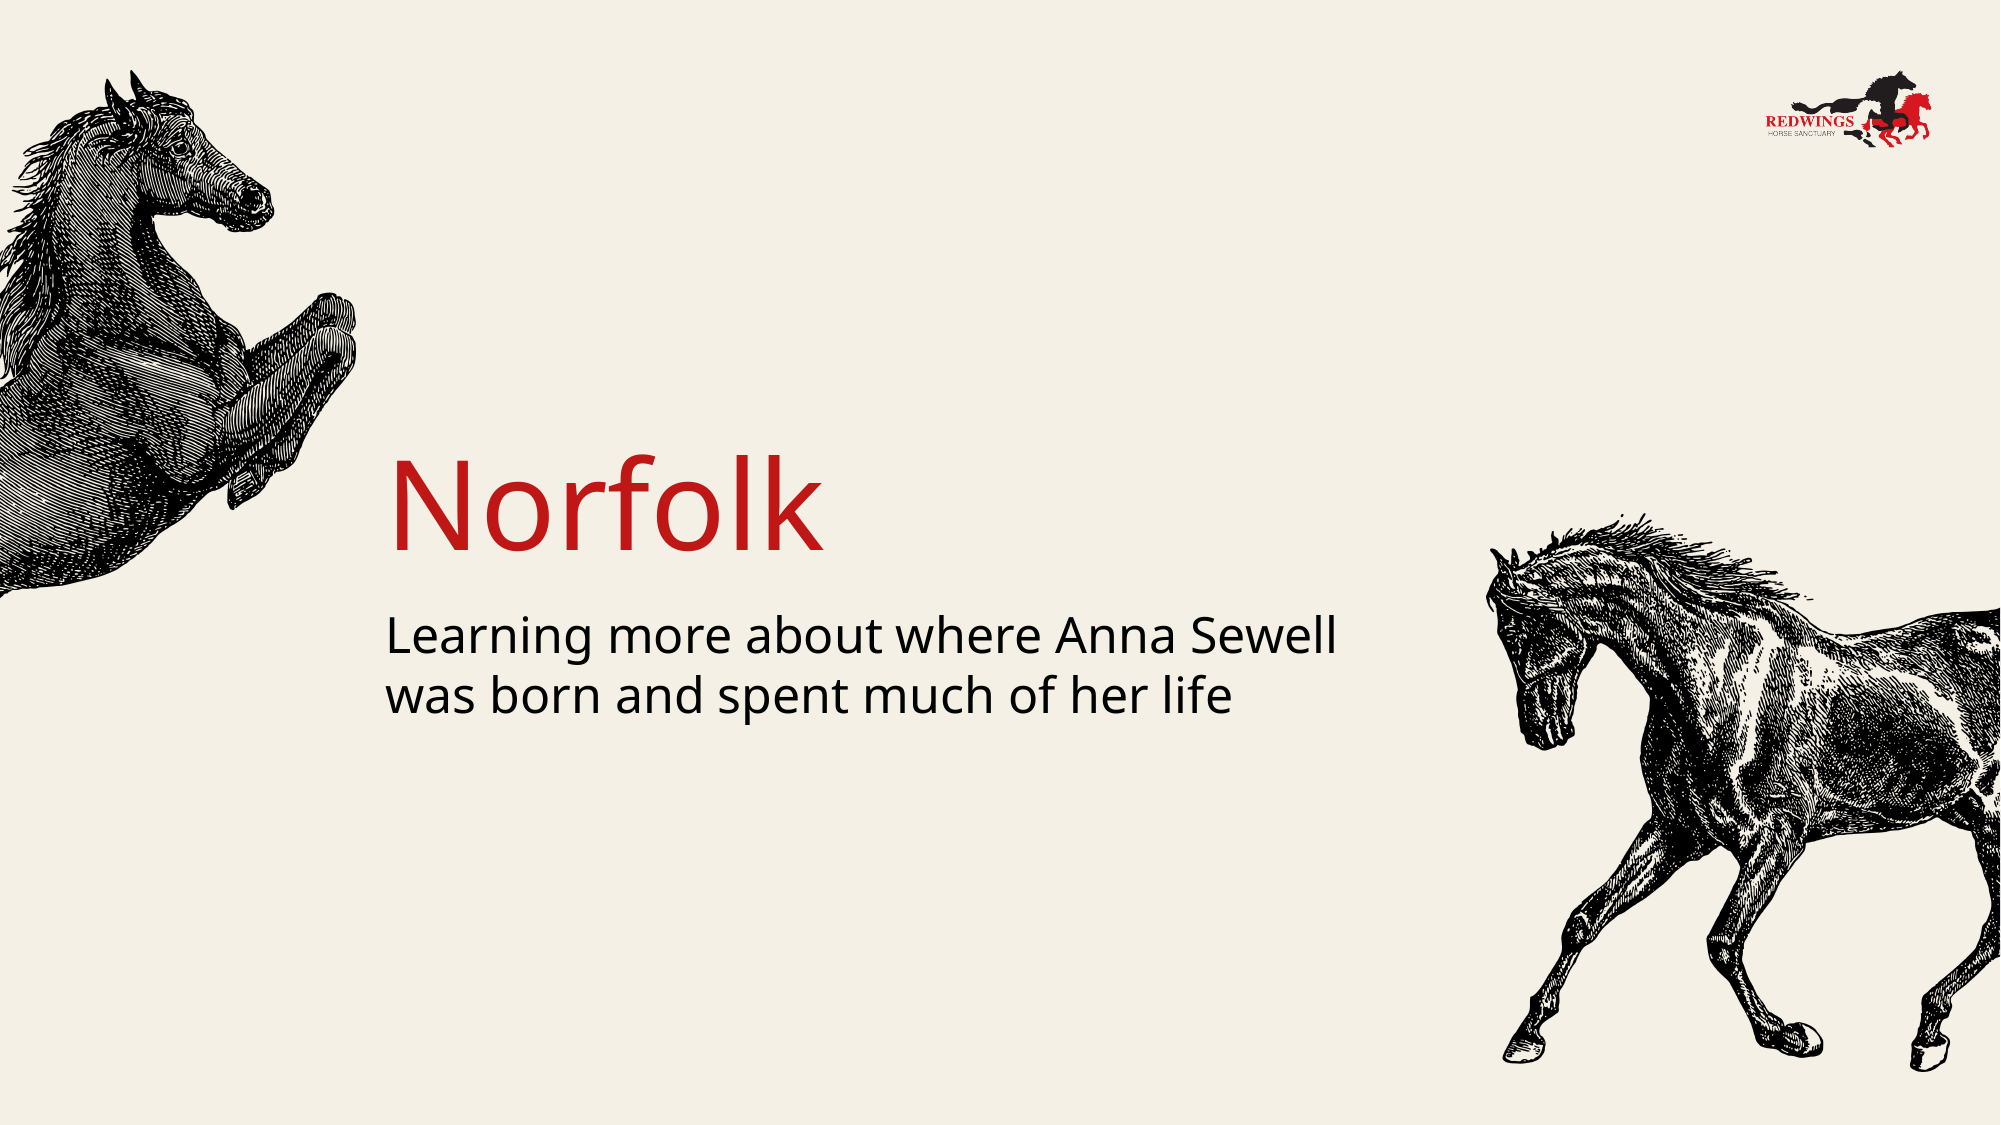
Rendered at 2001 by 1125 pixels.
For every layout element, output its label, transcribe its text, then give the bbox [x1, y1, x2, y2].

picture [1486, 513, 2001, 1072]
title Norfolk [385, 184, 1772, 576]
picture [0, 70, 356, 901]
subtitle Learning more about where Anna Sewell was born and spent much of her life [385, 603, 1457, 713]
picture [1758, 68, 1938, 149]
